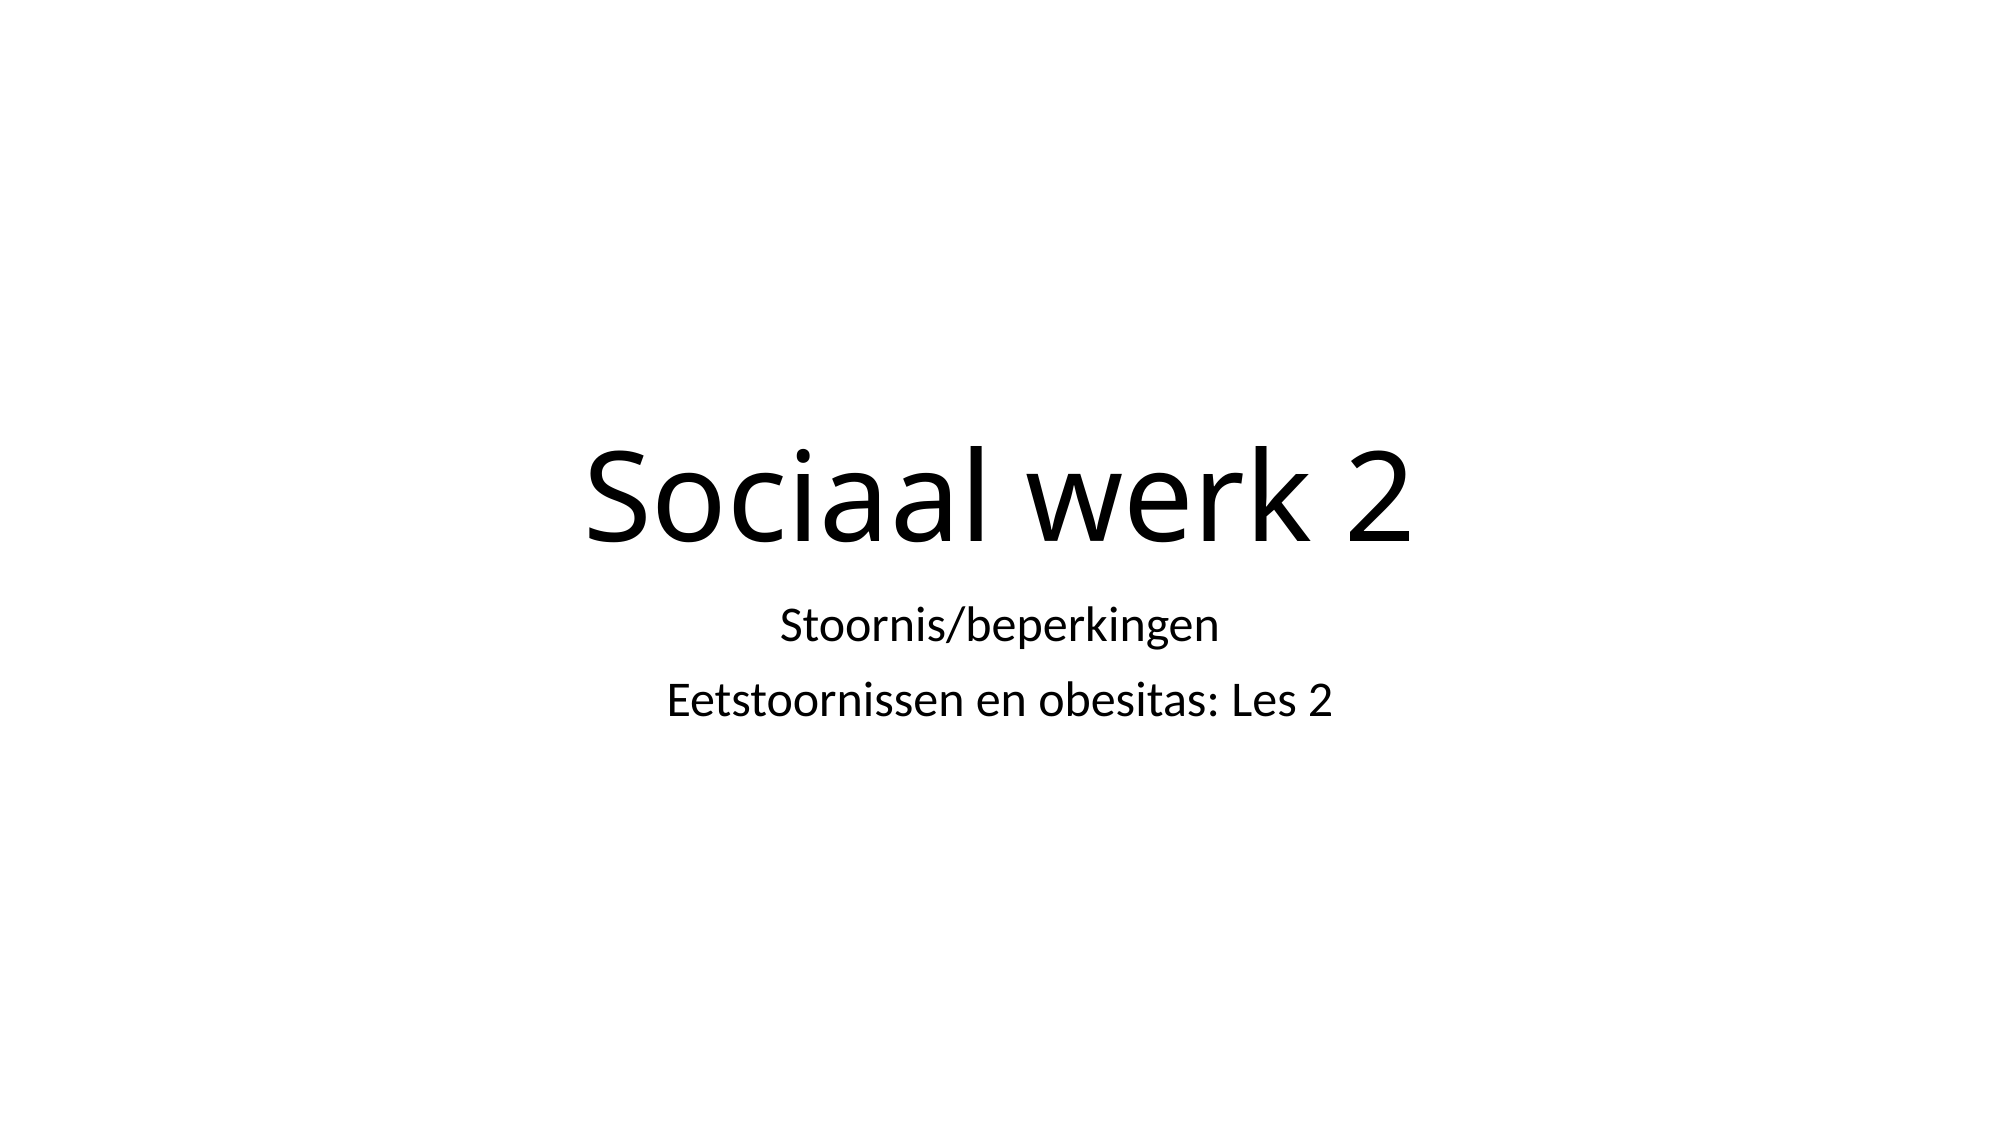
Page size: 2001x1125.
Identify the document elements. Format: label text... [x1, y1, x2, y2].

title Sociaal werk 2 [249, 184, 1750, 576]
subtitle Stoornis/beperkingen Eetstoornissen en obesitas: Les 2 [249, 590, 1750, 863]
